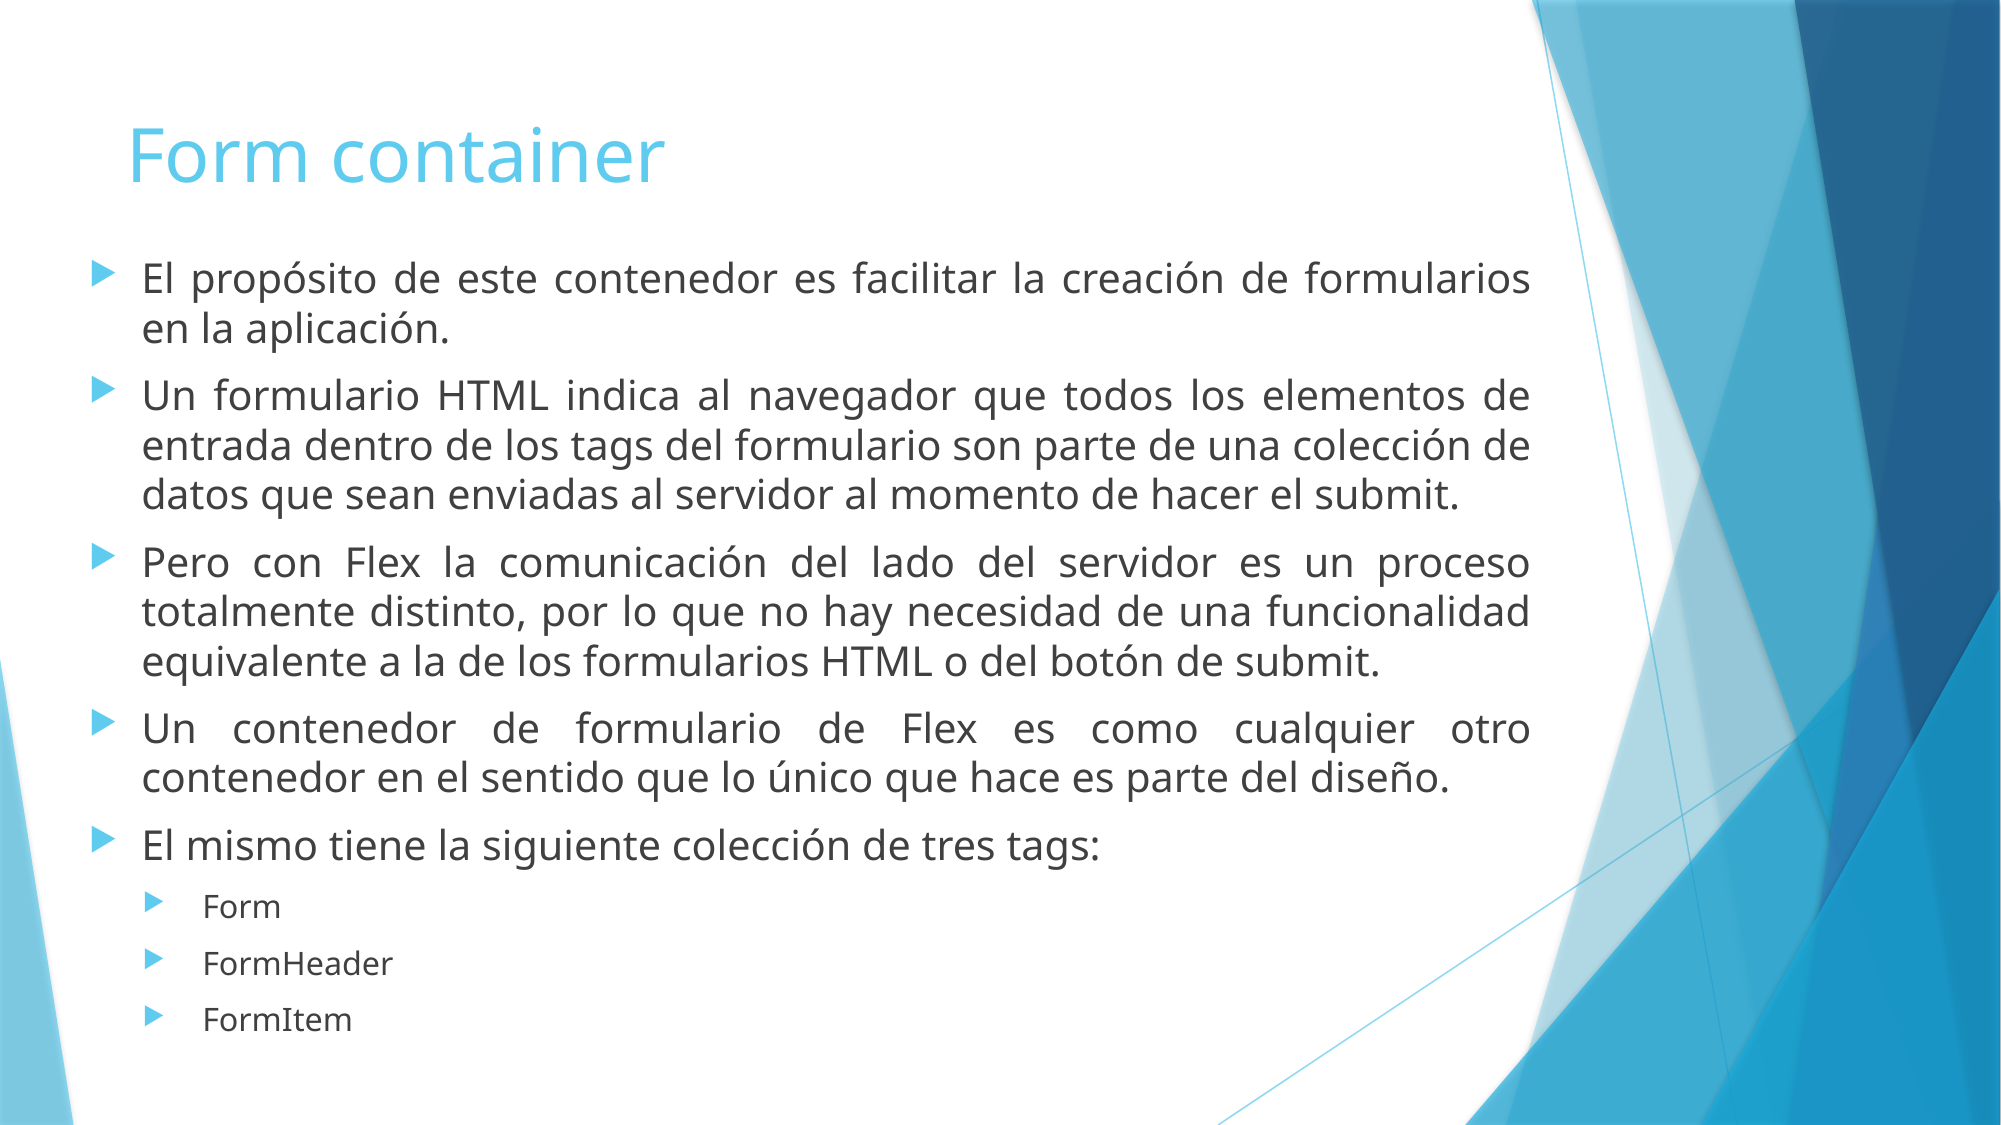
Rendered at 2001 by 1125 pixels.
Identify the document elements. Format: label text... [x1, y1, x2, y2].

title Form container [111, 99, 1505, 245]
list El propósito de este contenedor es facilitar la creación de formularios en la aplicación. Un formulario HTML indica al navegador que todos los elementos de entrada dentro de los tags del formulario son parte de una colección de datos que sean enviadas al servidor al momento de hacer el submit. Pero con Flex la comunicación del lado del servidor es un proceso totalmente distinto, por lo que no hay necesidad de una funcionalidad equivalente a la de los formularios HTML o del botón de submit. Un contenedor de formulario de Flex es como cualquier otro contenedor en el sentido que lo único que hace es parte del diseño. El mismo tiene la siguiente colección de tres tags: Form FormHeader FormItem [73, 245, 1547, 1078]
